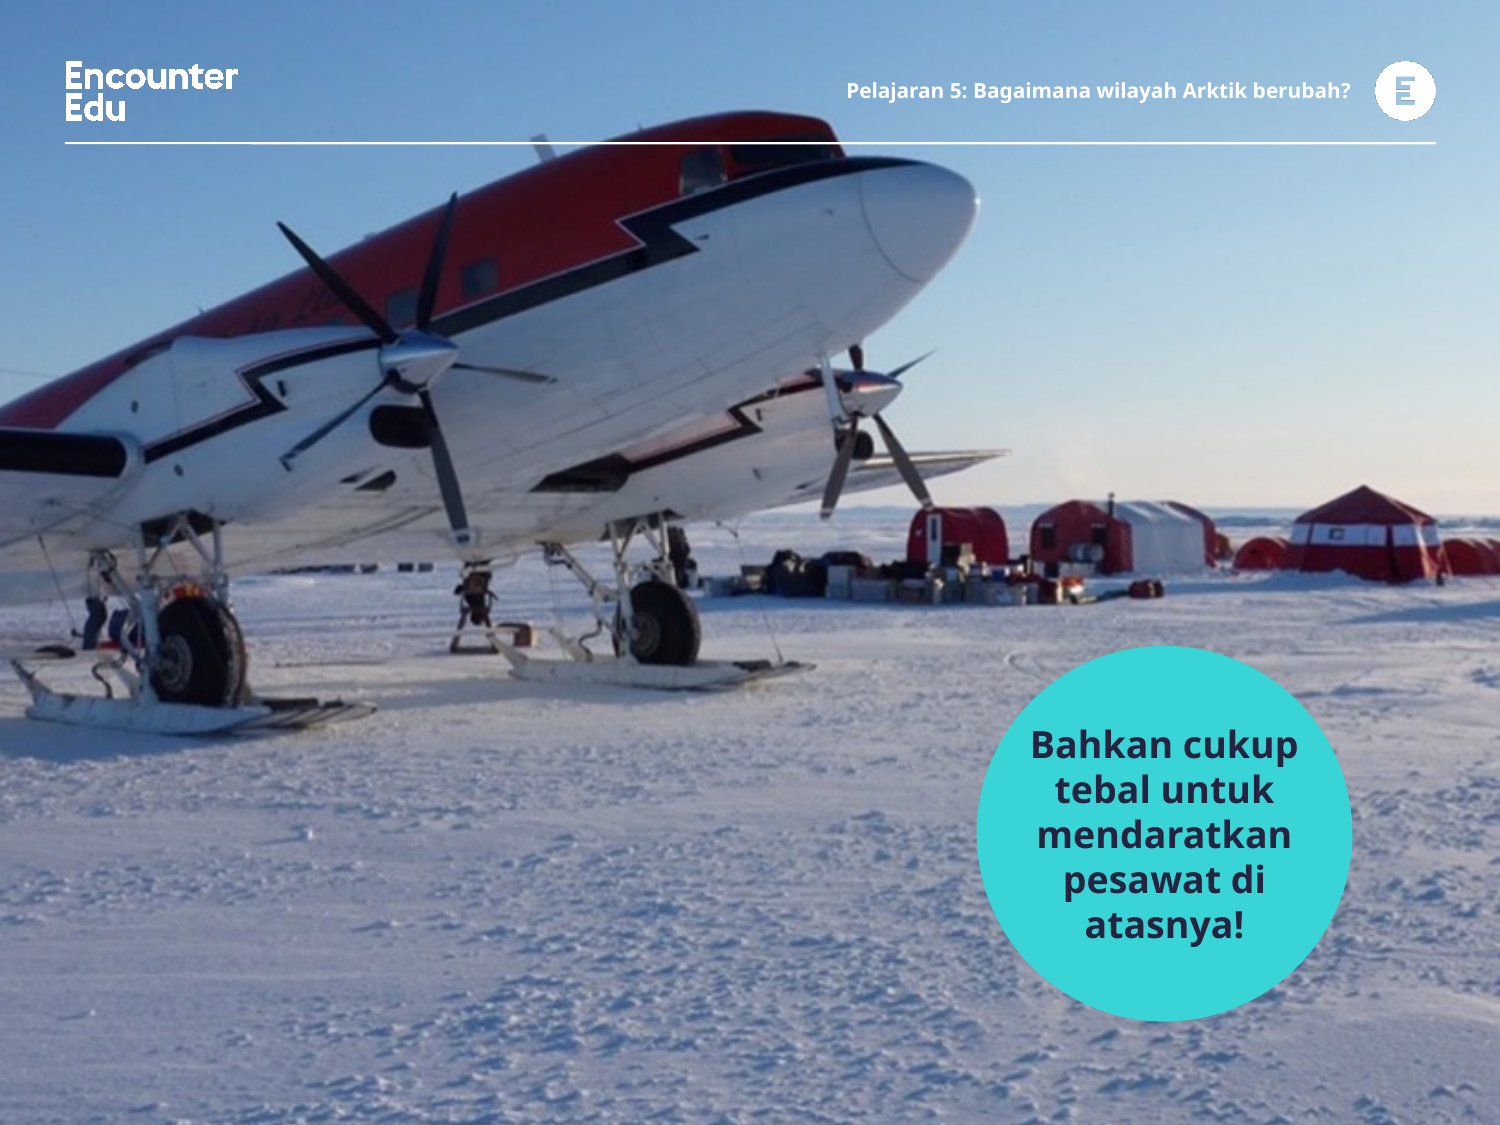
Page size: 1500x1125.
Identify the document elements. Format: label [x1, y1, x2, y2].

picture [0, 0, 1500, 1125]
text_box [976, 645, 1353, 1022]
